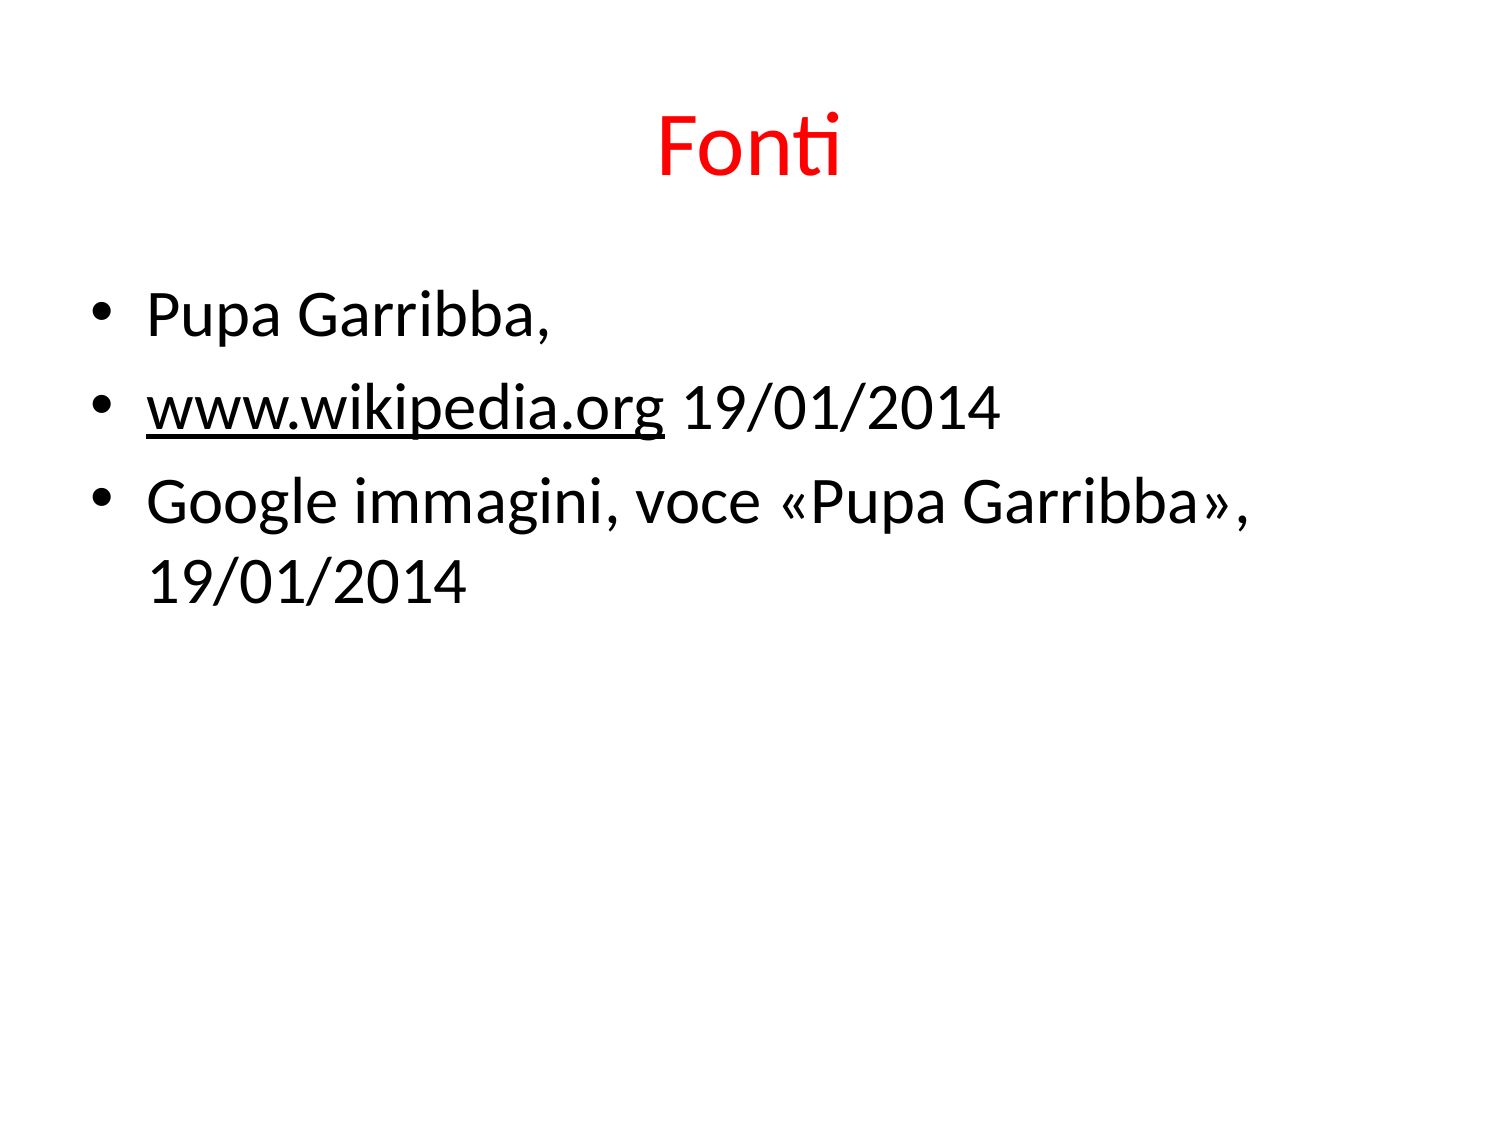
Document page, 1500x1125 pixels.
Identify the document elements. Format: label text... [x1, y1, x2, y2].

list Pupa Garribba, www.wikipedia.org 19/01/2014 Google immagini, voce «Pupa Garribba», 19/01/2014 [75, 262, 1425, 1005]
title Fonti [75, 45, 1425, 233]
